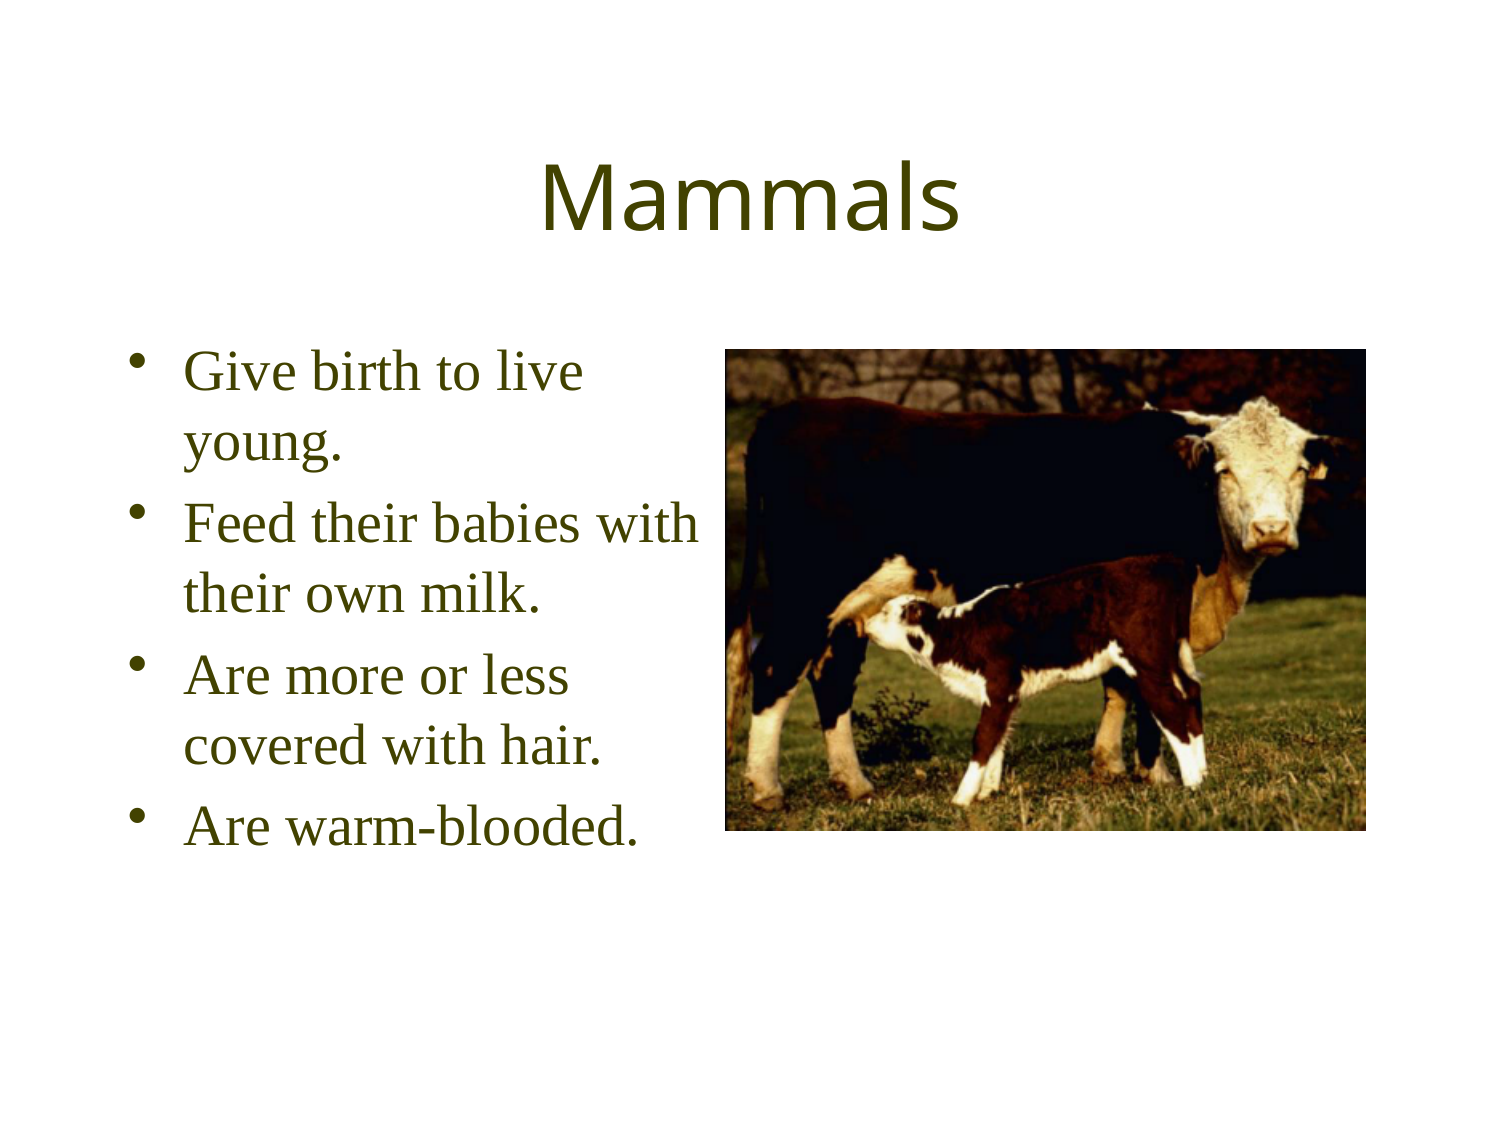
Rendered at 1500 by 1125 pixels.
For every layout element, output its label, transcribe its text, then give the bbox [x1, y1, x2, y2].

list Give birth to live young. Feed their babies with their own milk. Are more or less covered with hair. Are warm-blooded. [112, 324, 738, 1001]
title Mammals [112, 99, 1388, 288]
picture [724, 349, 1366, 831]
